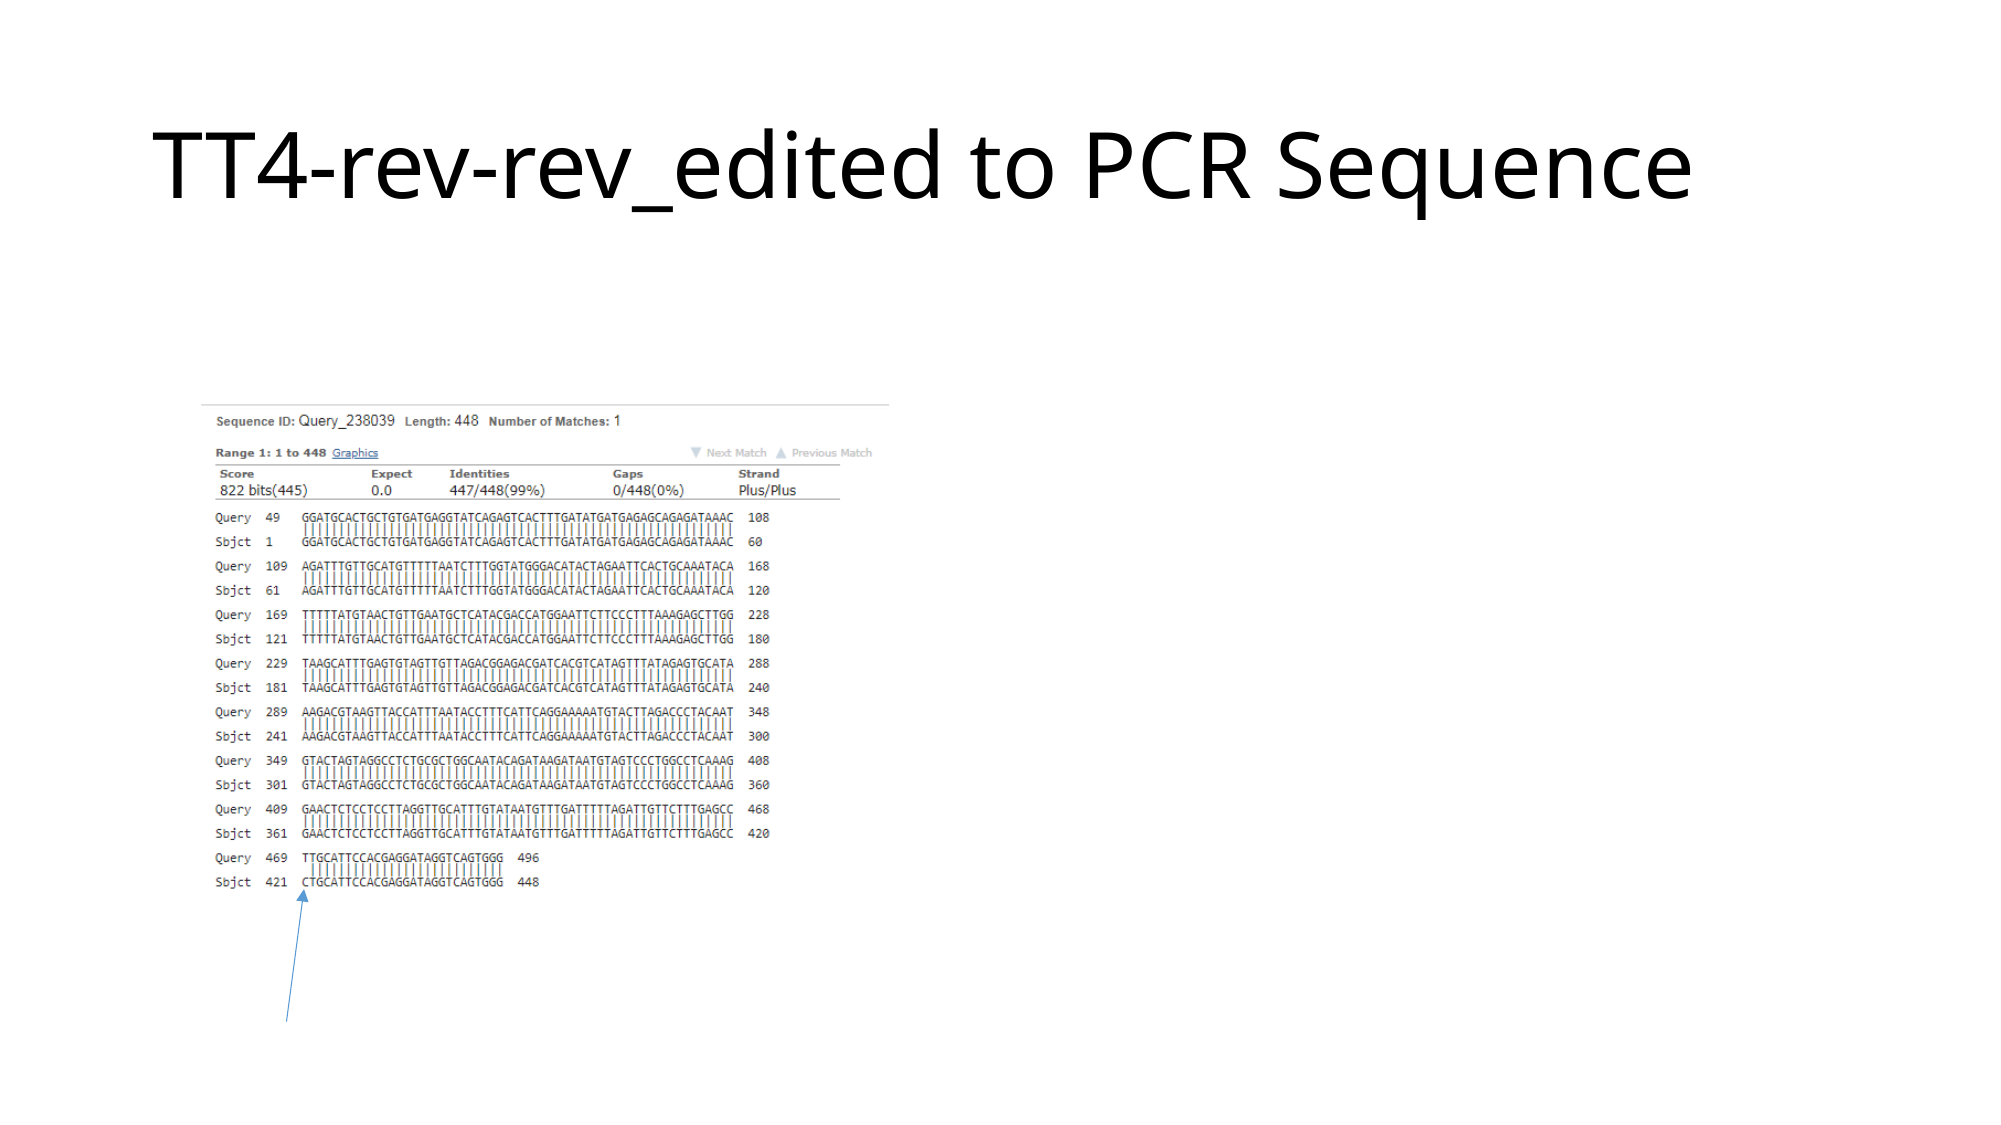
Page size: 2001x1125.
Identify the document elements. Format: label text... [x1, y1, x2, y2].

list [195, 404, 890, 907]
title TT4-rev-rev_edited to PCR Sequence [137, 59, 1863, 278]
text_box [286, 889, 304, 1022]
